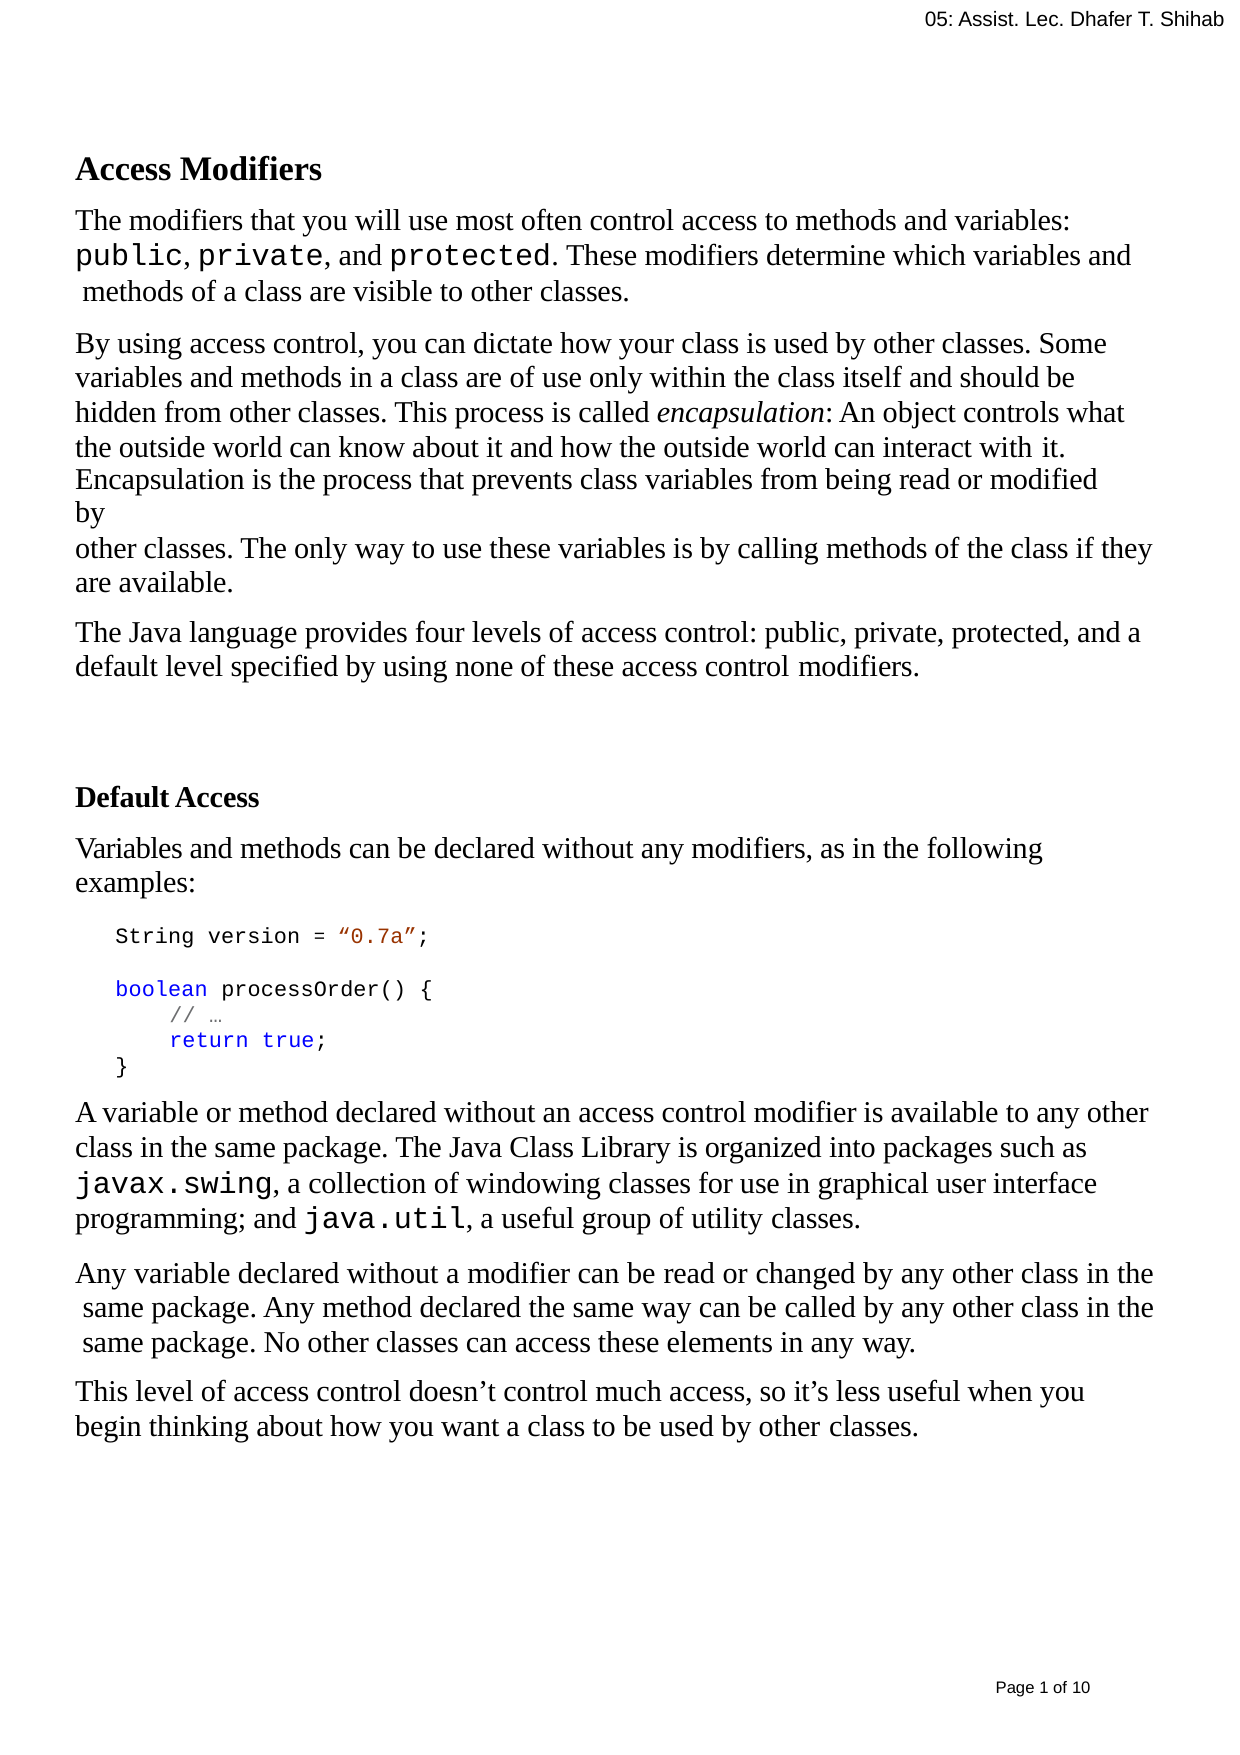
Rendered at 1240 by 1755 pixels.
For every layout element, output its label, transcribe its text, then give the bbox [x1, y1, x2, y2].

text_box 05: Assist. Lec. Dhafer T. Shihab [922, 3, 1232, 31]
slide_number Page 1 of 10 [993, 1676, 1093, 1755]
text_box Access Modifiers The modifiers that you will use most often control access to methods and variables: public, private, and protected. These modifiers determine which variables and methods of a class are visible to other classes. By using access control, you can dictate how your class is used by other classes. Some variables and methods in a class are of use only within the class itself and should be hidden from other classes. This process is called encapsulation: An object controls what the outside world can know about it and how the outside world can interact with it. Encapsulation is the process that prevents class variables from being read or modified by other classes. The only way to use these variables is by calling methods of the class if they are available. The Java language provides four levels of access control: public, private, protected, and a default level specified by using none of these access control modifiers. Default Access Variables and methods can be declared without any modifiers, as in the following examples: String version = “0.7a”; boolean processOrder() { // … return true; } A variable or method declared without an access control modifier is available to any other class in the same package. The Java Class Library is organized into packages such as javax.swing, a collection of windowing classes for use in graphical user interface programming; and java.util, a useful group of utility classes. Any variable declared without a modifier can be read or changed by any other class in the same package. Any method declared the same way can be called by any other class in the same package. No other classes can access these elements in any way. This level of access control doesn’t control much access, so it’s less useful when you begin thinking about how you want a class to be used by other classes. [72, 127, 1163, 1443]
